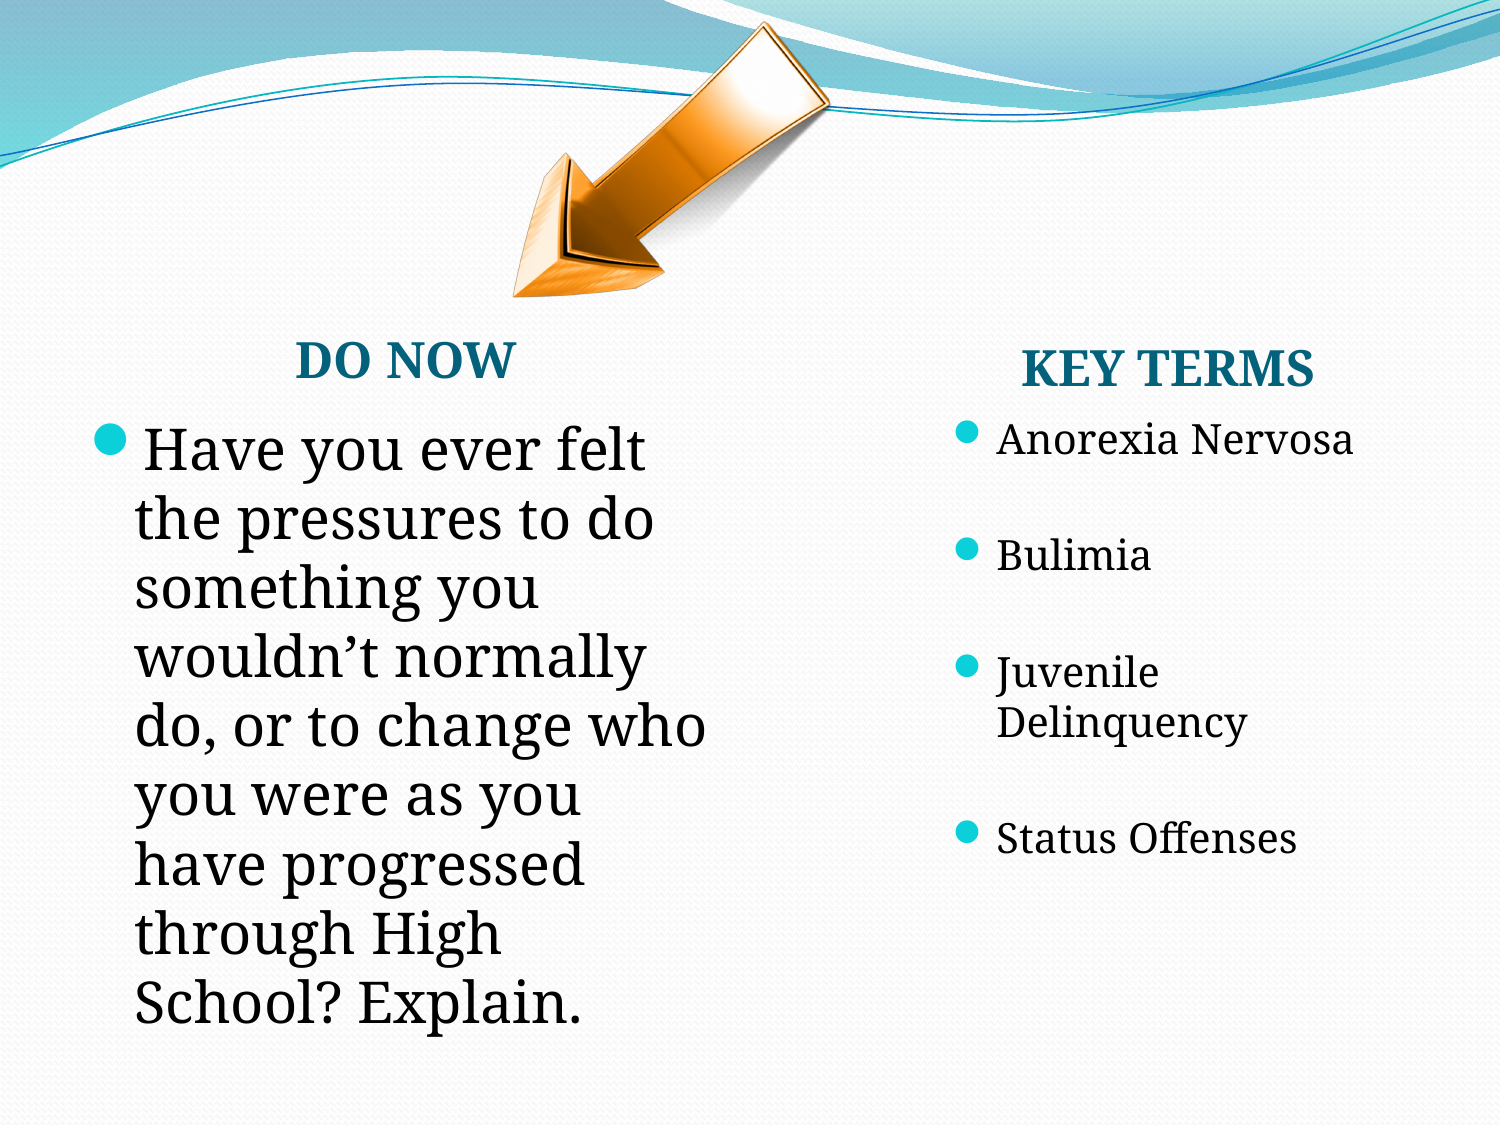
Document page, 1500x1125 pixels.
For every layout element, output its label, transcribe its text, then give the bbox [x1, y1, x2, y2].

picture [490, 268, 669, 356]
list DO NOW [75, 304, 738, 412]
list Have you ever felt the pressures to do something you wouldn’t normally do, or to change who you were as you have progressed through High School? Explain. [75, 412, 738, 1044]
list KEY TERMS [836, 312, 1500, 420]
list Anorexia Nervosa Bulimia Juvenile Delinquency Status Offenses [937, 412, 1425, 975]
picture [469, 1, 843, 257]
